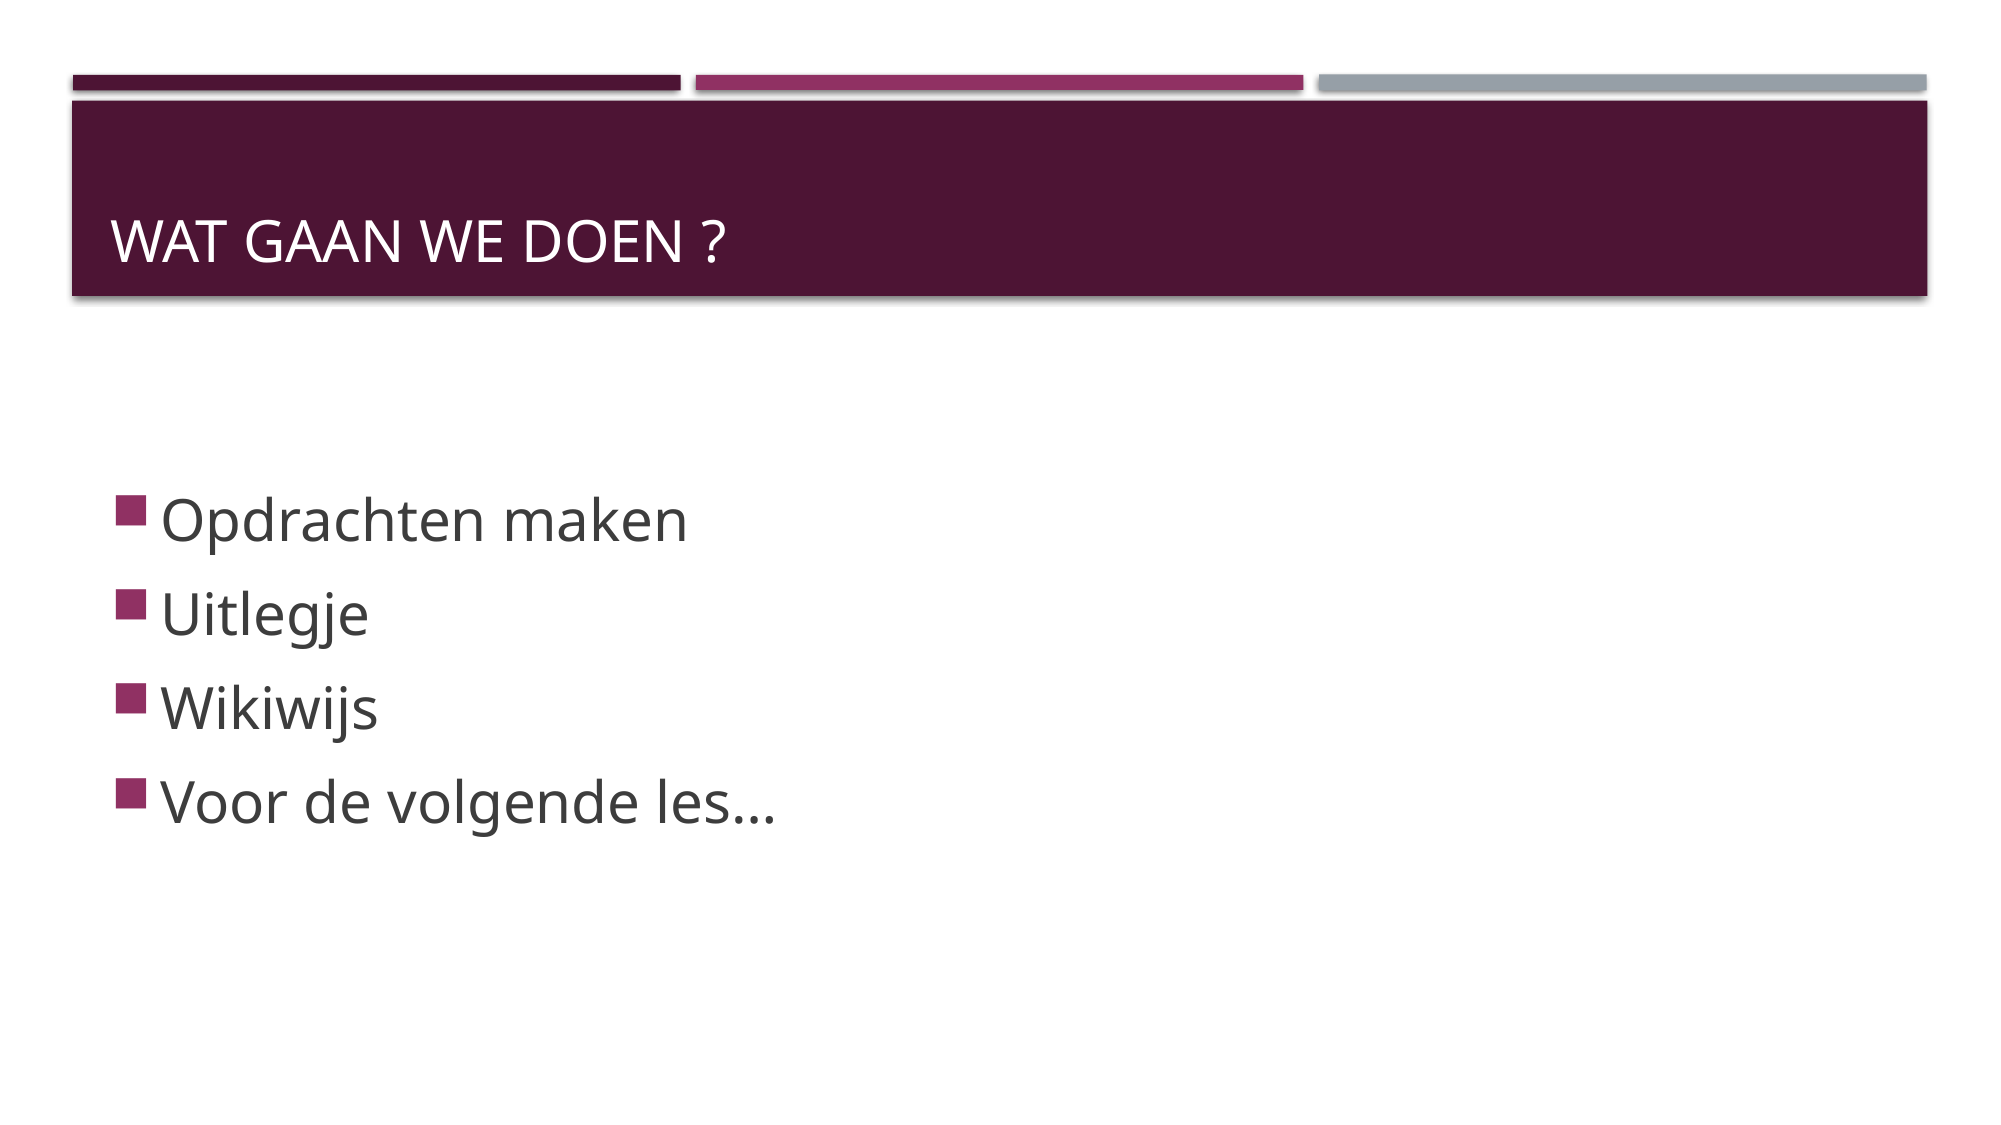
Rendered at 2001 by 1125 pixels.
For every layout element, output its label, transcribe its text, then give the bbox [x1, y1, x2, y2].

title Wat gaan we doen ? [95, 115, 1905, 282]
list Opdrachten maken Uitlegje Wikiwijs Voor de volgende les… [95, 357, 1905, 962]
